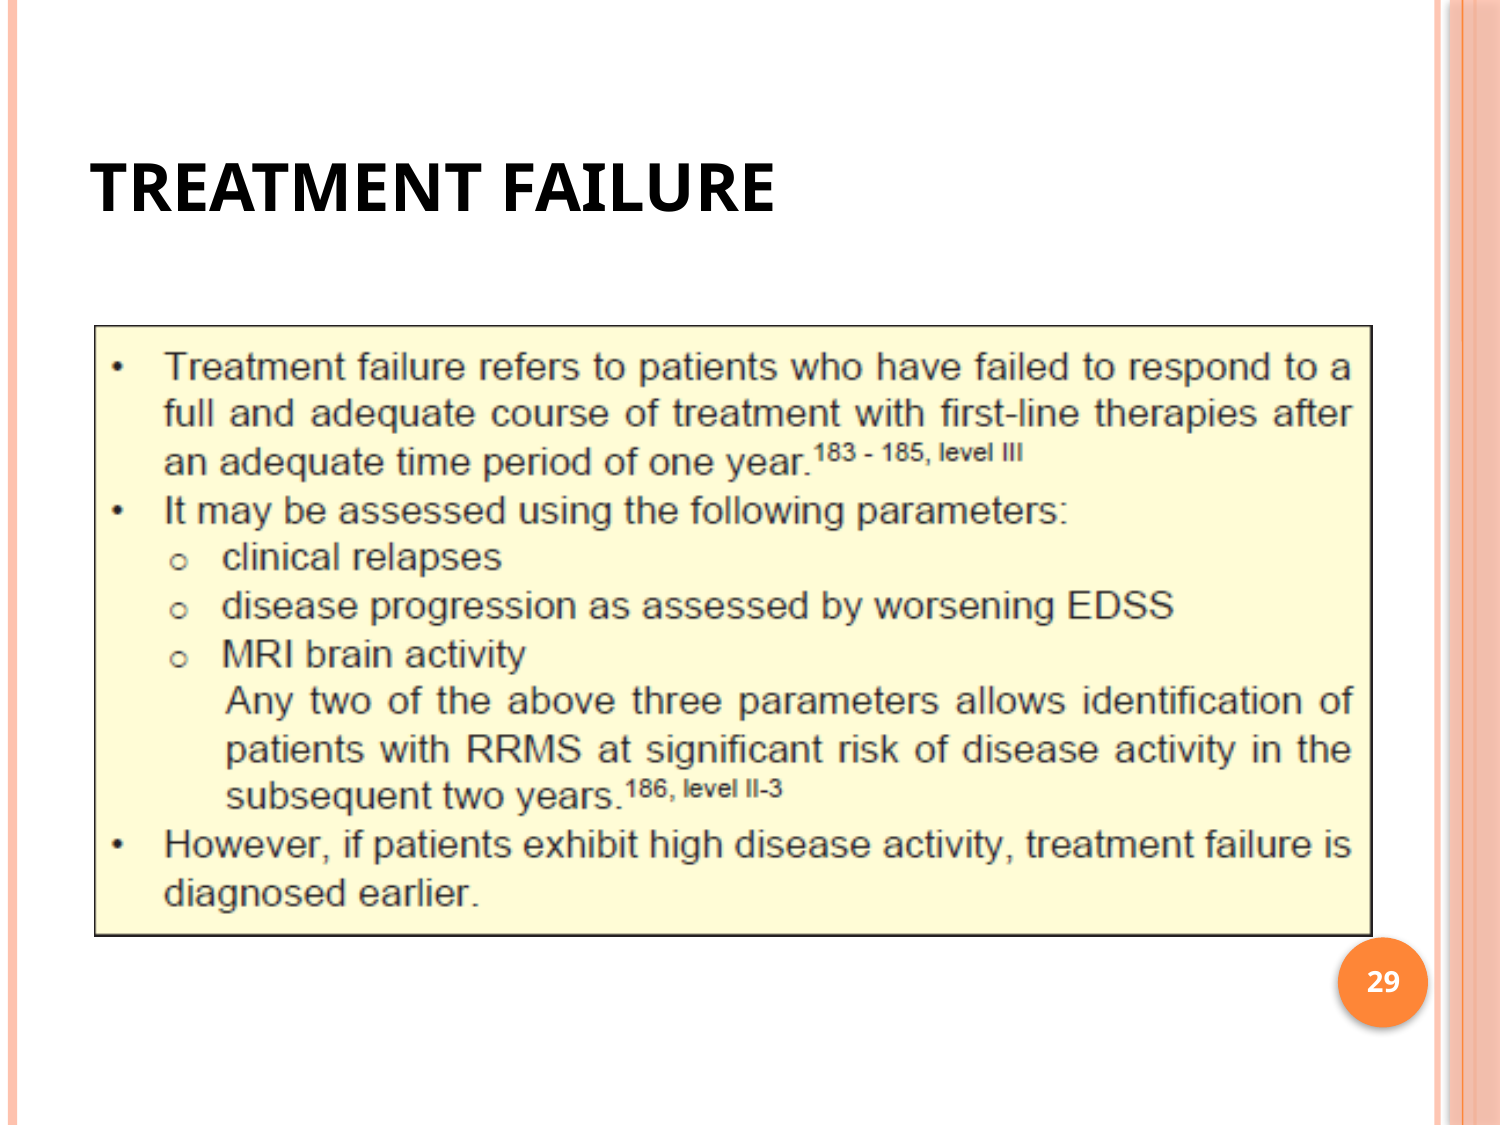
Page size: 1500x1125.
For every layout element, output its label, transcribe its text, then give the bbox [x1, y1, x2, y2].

picture [93, 325, 1373, 938]
title Treatment failure [75, 45, 1300, 233]
slide_number 29 [1333, 940, 1434, 1027]
